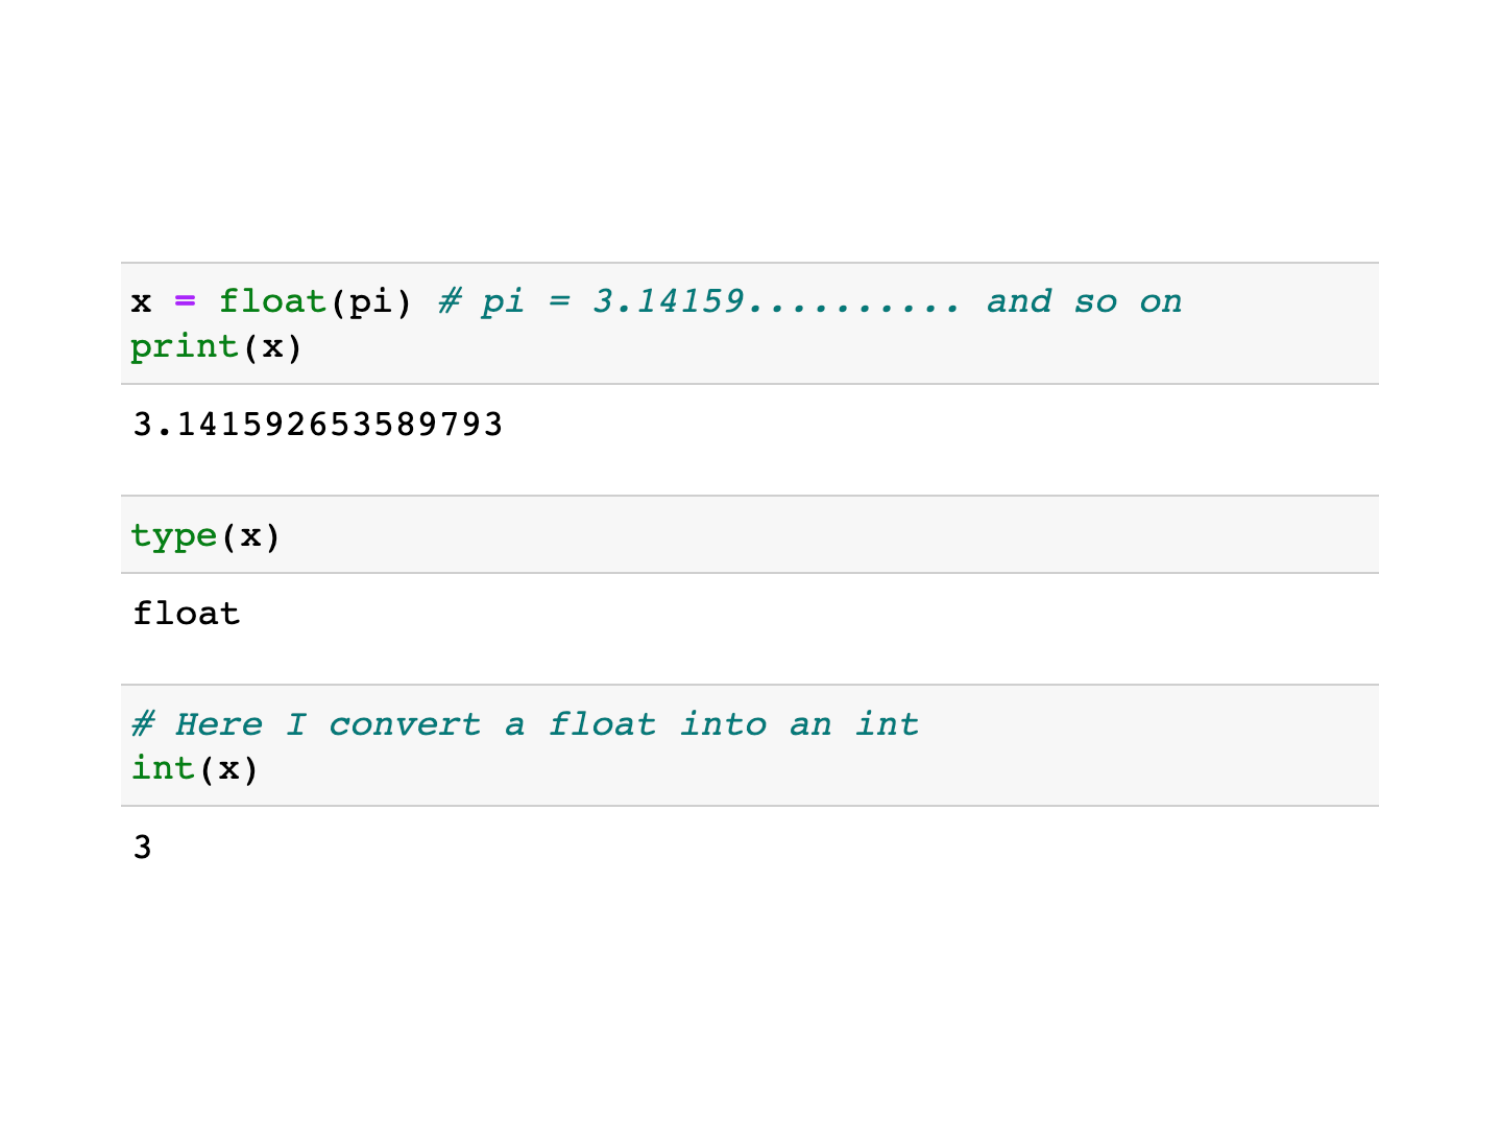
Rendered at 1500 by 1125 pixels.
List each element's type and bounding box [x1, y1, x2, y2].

picture [121, 245, 1379, 880]
